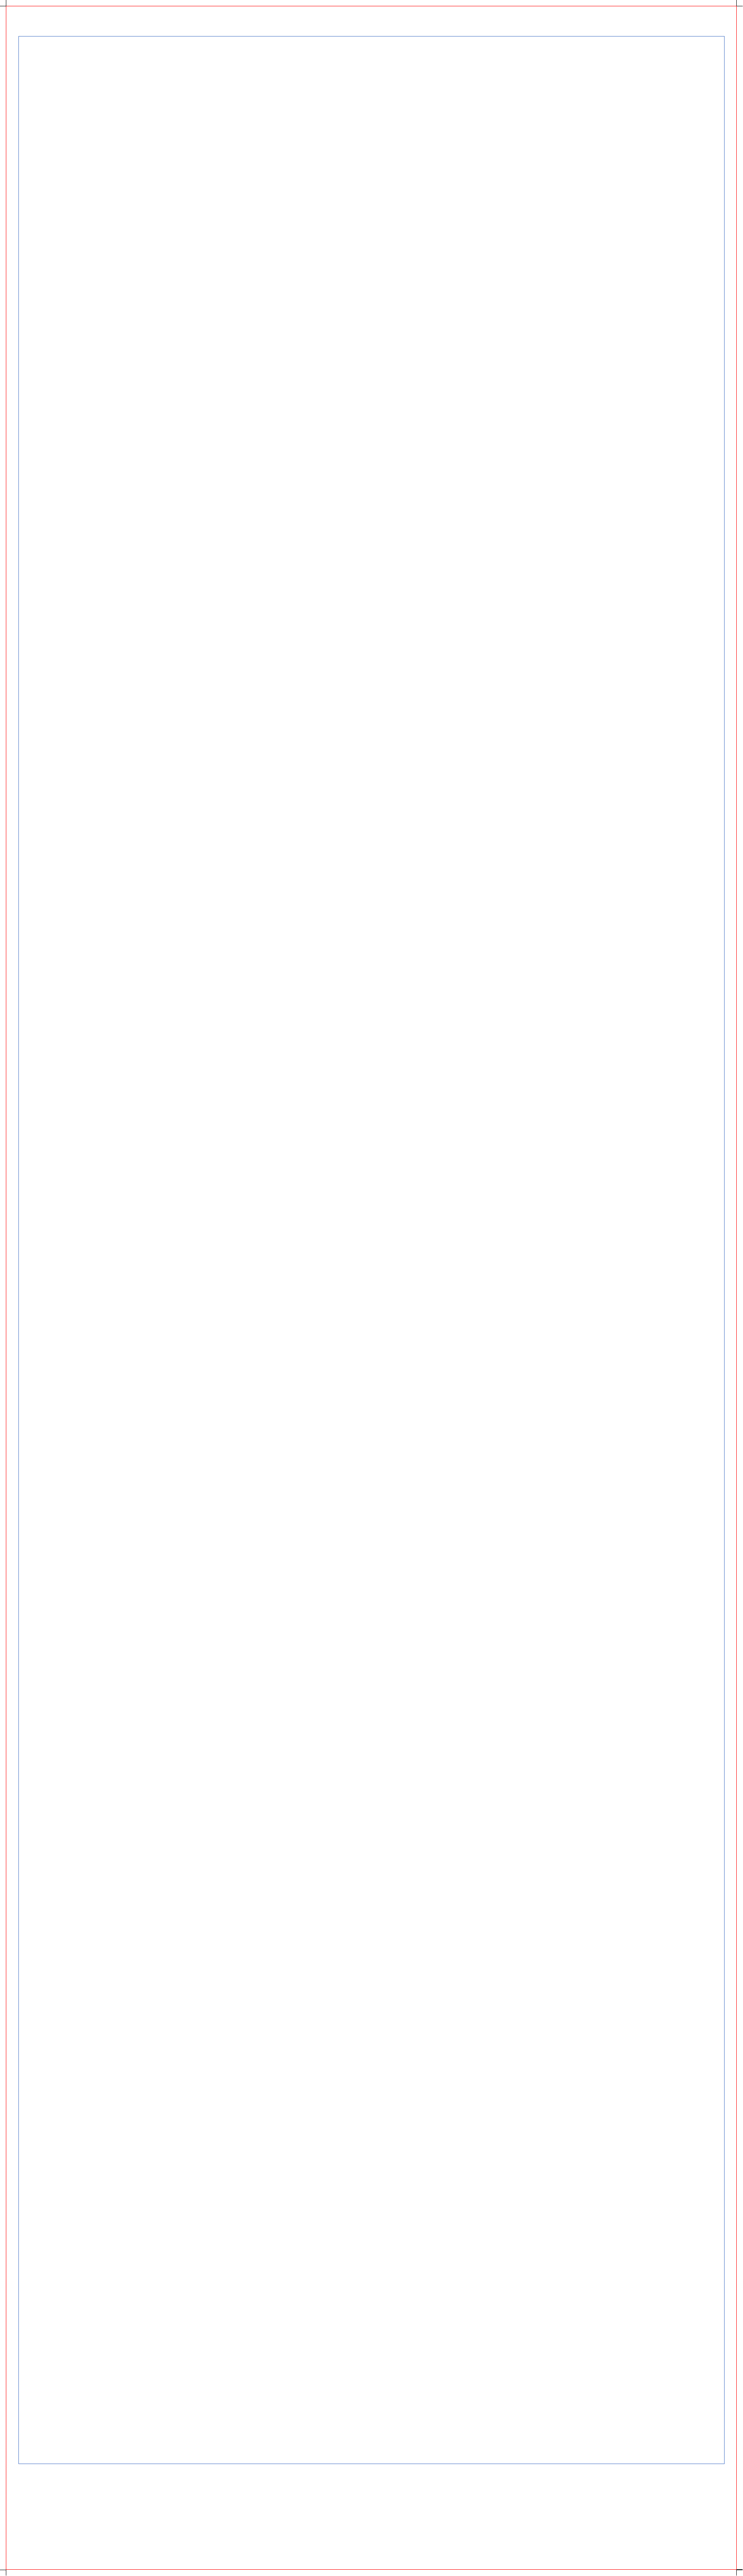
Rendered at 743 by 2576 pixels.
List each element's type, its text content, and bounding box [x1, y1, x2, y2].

text_box [18, 36, 725, 2464]
text_box v [6, 6, 737, 2570]
